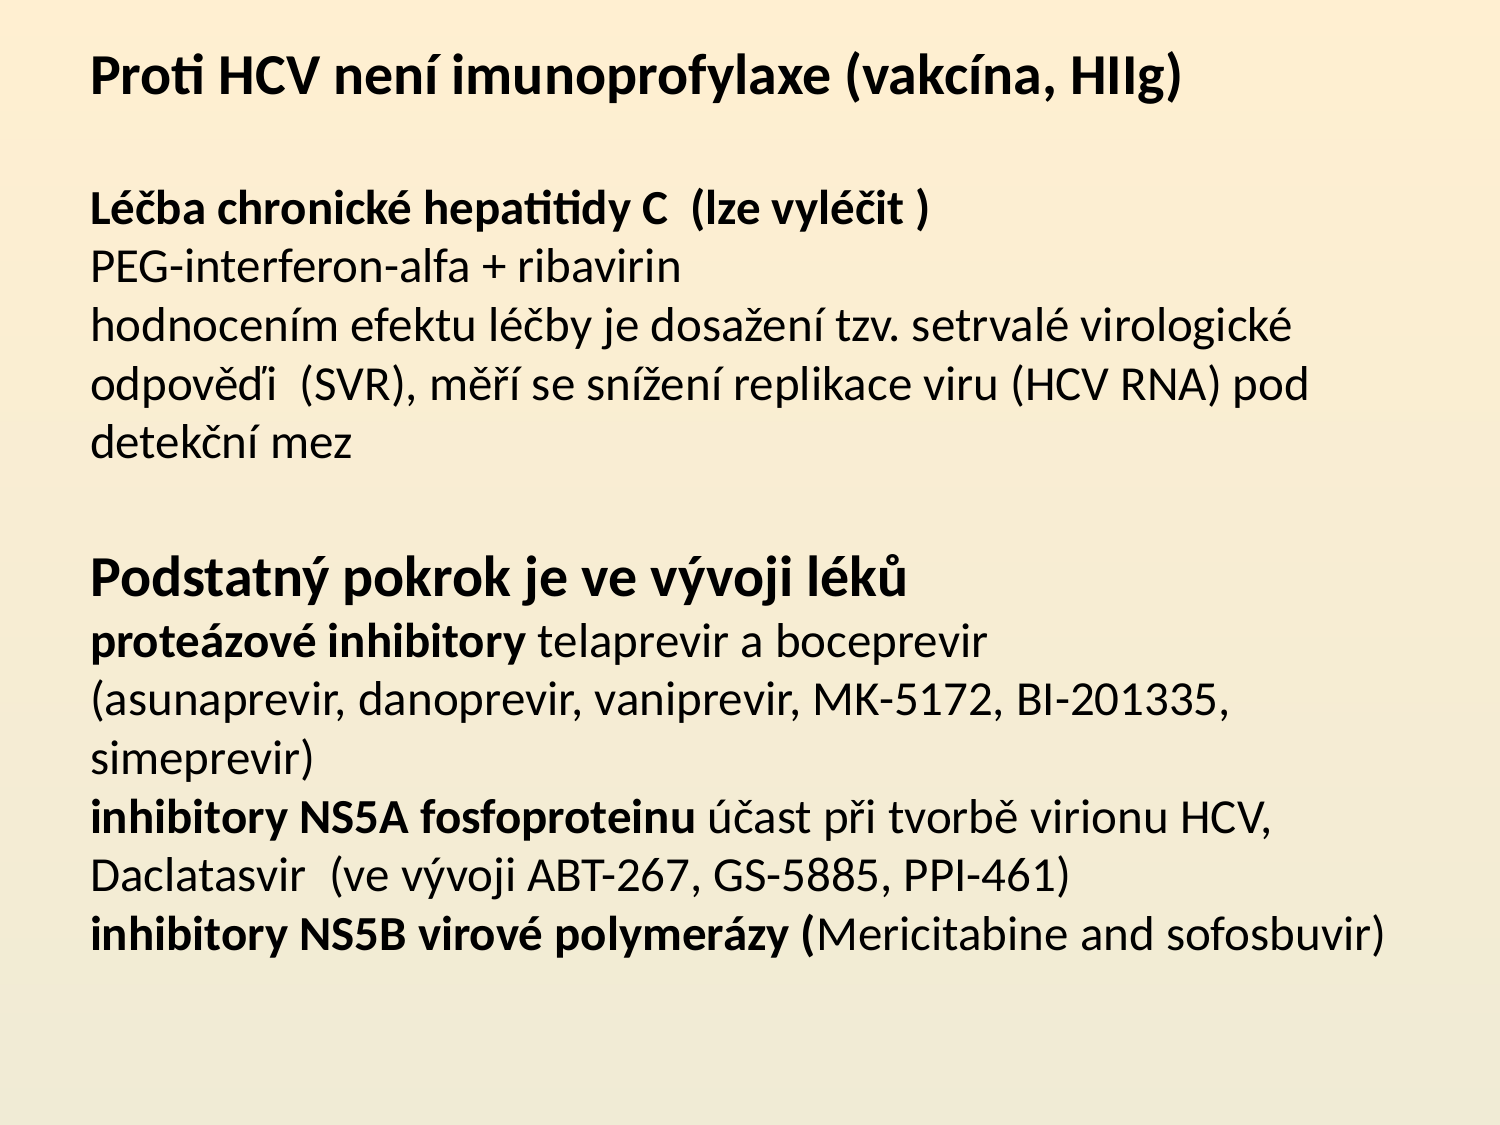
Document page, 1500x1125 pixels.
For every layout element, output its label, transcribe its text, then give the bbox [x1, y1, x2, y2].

title Proti HCV není imunoprofylaxe (vakcína, HIIg) Léčba chronické hepatitidy C (lze vyléčit ) PEG-interferon-alfa + ribavirin hodnocením efektu léčby je dosažení tzv. setrvalé virologické odpověďi (SVR), měří se snížení replikace viru (HCV RNA) pod detekční mez Podstatný pokrok je ve vývoji léků proteázové inhibitory telaprevir a boceprevir (asunaprevir, danoprevir, vaniprevir, MK-5172, BI-201335, simeprevir) inhibitory NS5A fosfoproteinu účast při tvorbě virionu HCV, Daclatasvir (ve vývoji ABT-267, GS-5885, PPI-461) inhibitory NS5B virové polymerázy (Mericitabine and sofosbuvir) [75, 19, 1425, 1047]
